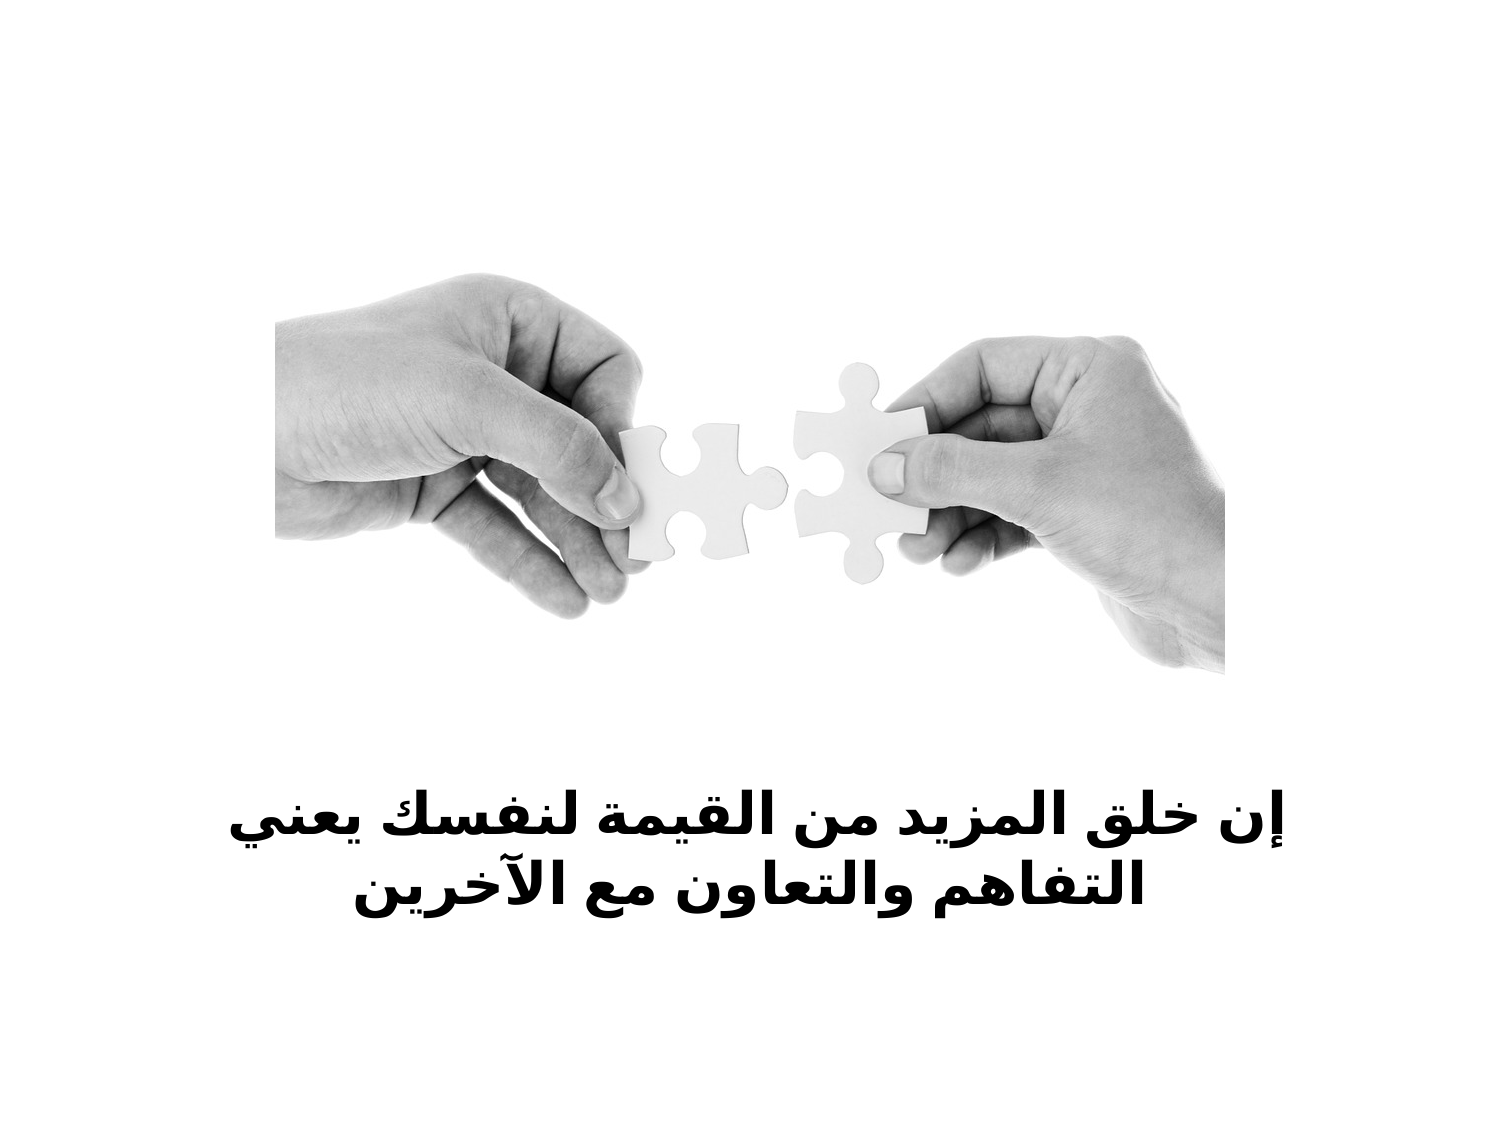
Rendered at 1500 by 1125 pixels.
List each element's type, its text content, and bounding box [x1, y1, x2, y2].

text_box إن خلق المزيد من القيمة لنفسك يعني التفاهم والتعاون مع الآخرين [0, 768, 1500, 924]
picture [274, 149, 1226, 784]
